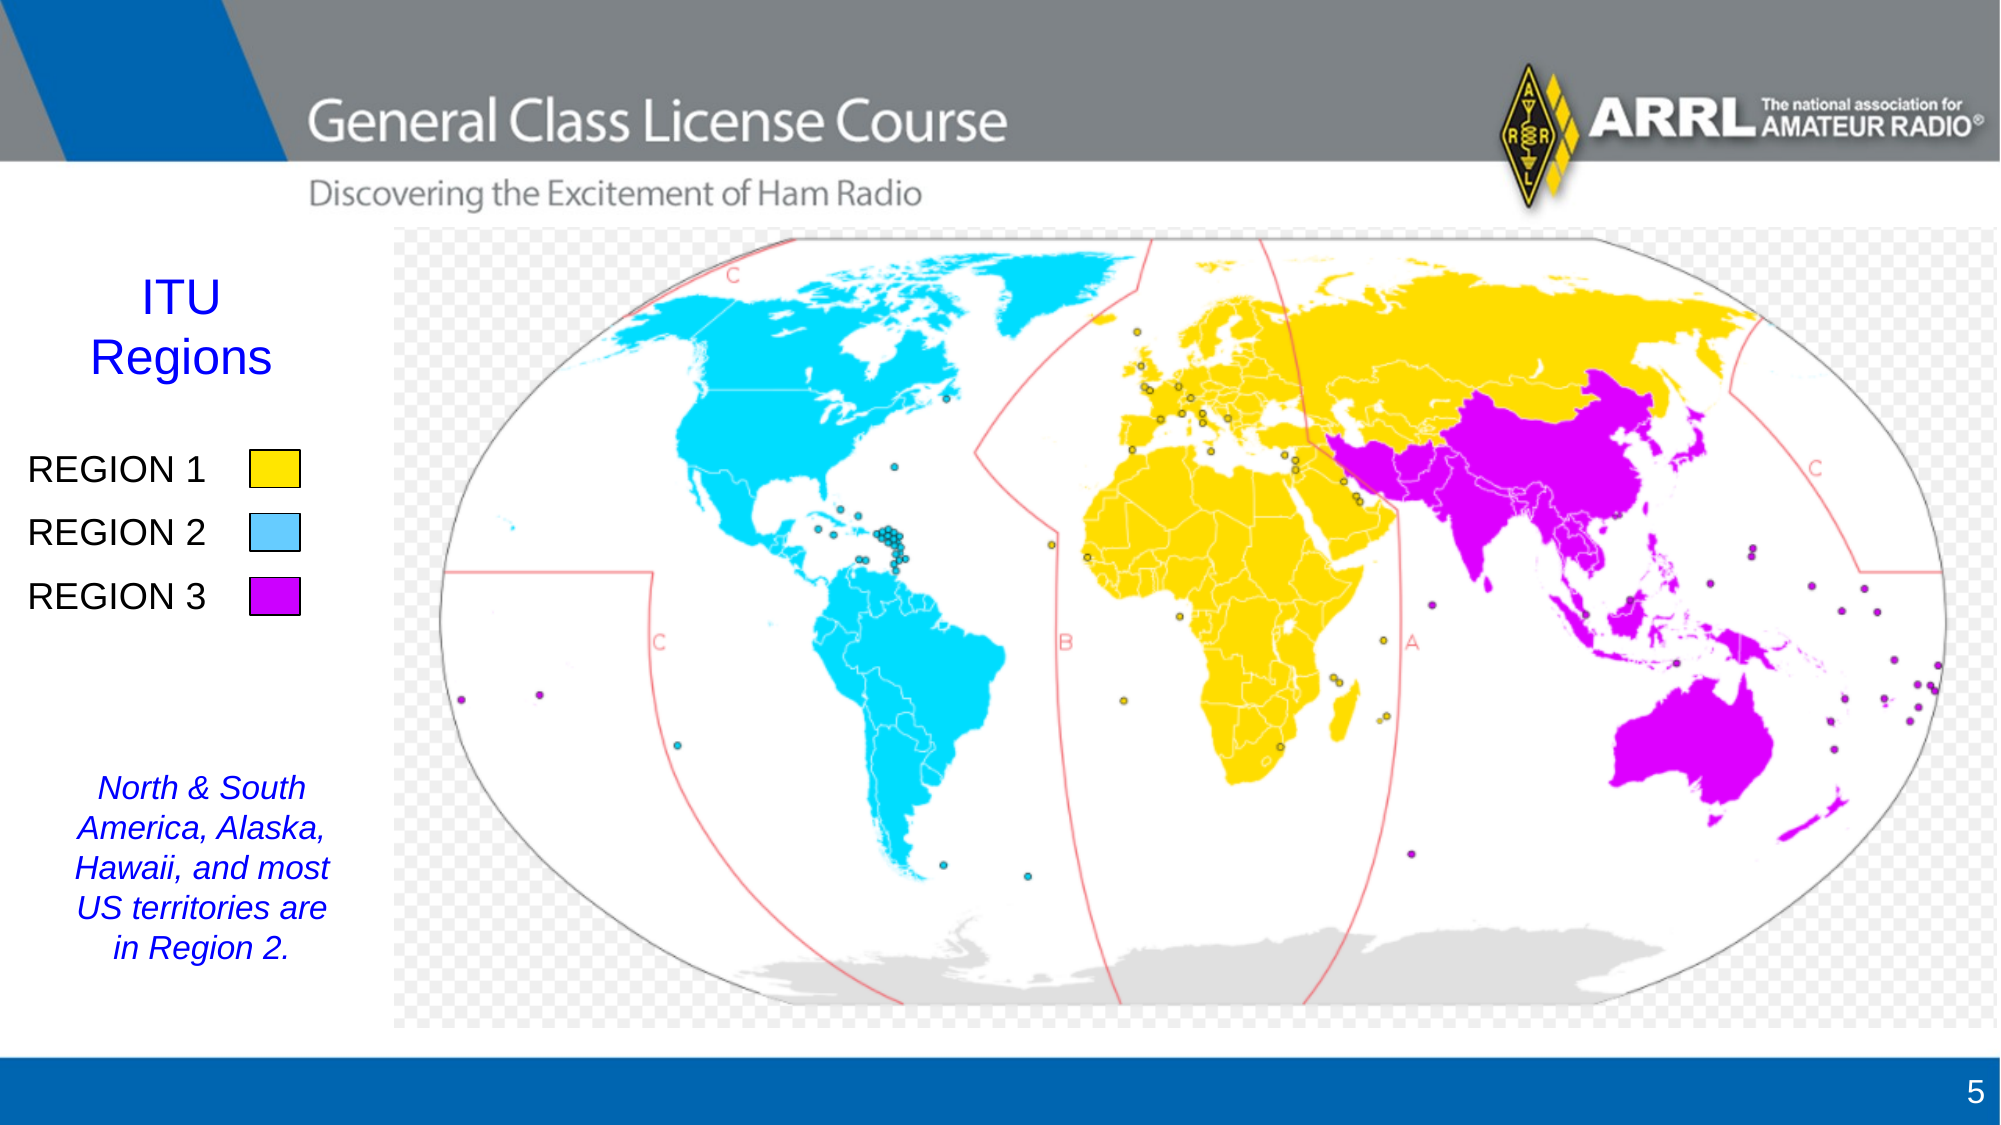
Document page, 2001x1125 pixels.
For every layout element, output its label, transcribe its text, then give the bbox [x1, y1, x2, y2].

text_box ITU Regions [37, 257, 325, 392]
text_box REGION 3 [12, 564, 225, 625]
text_box REGION 1 [12, 437, 225, 498]
text_box [248, 575, 302, 617]
picture [0, 0, 2001, 1125]
text_box [248, 511, 302, 553]
text_box 5 [1912, 1062, 2000, 1118]
text_box North & South America, Alaska, Hawaii, and most US territories are in Region 2. [44, 759, 360, 974]
text_box REGION 2 [12, 500, 225, 561]
text_box [248, 448, 302, 490]
